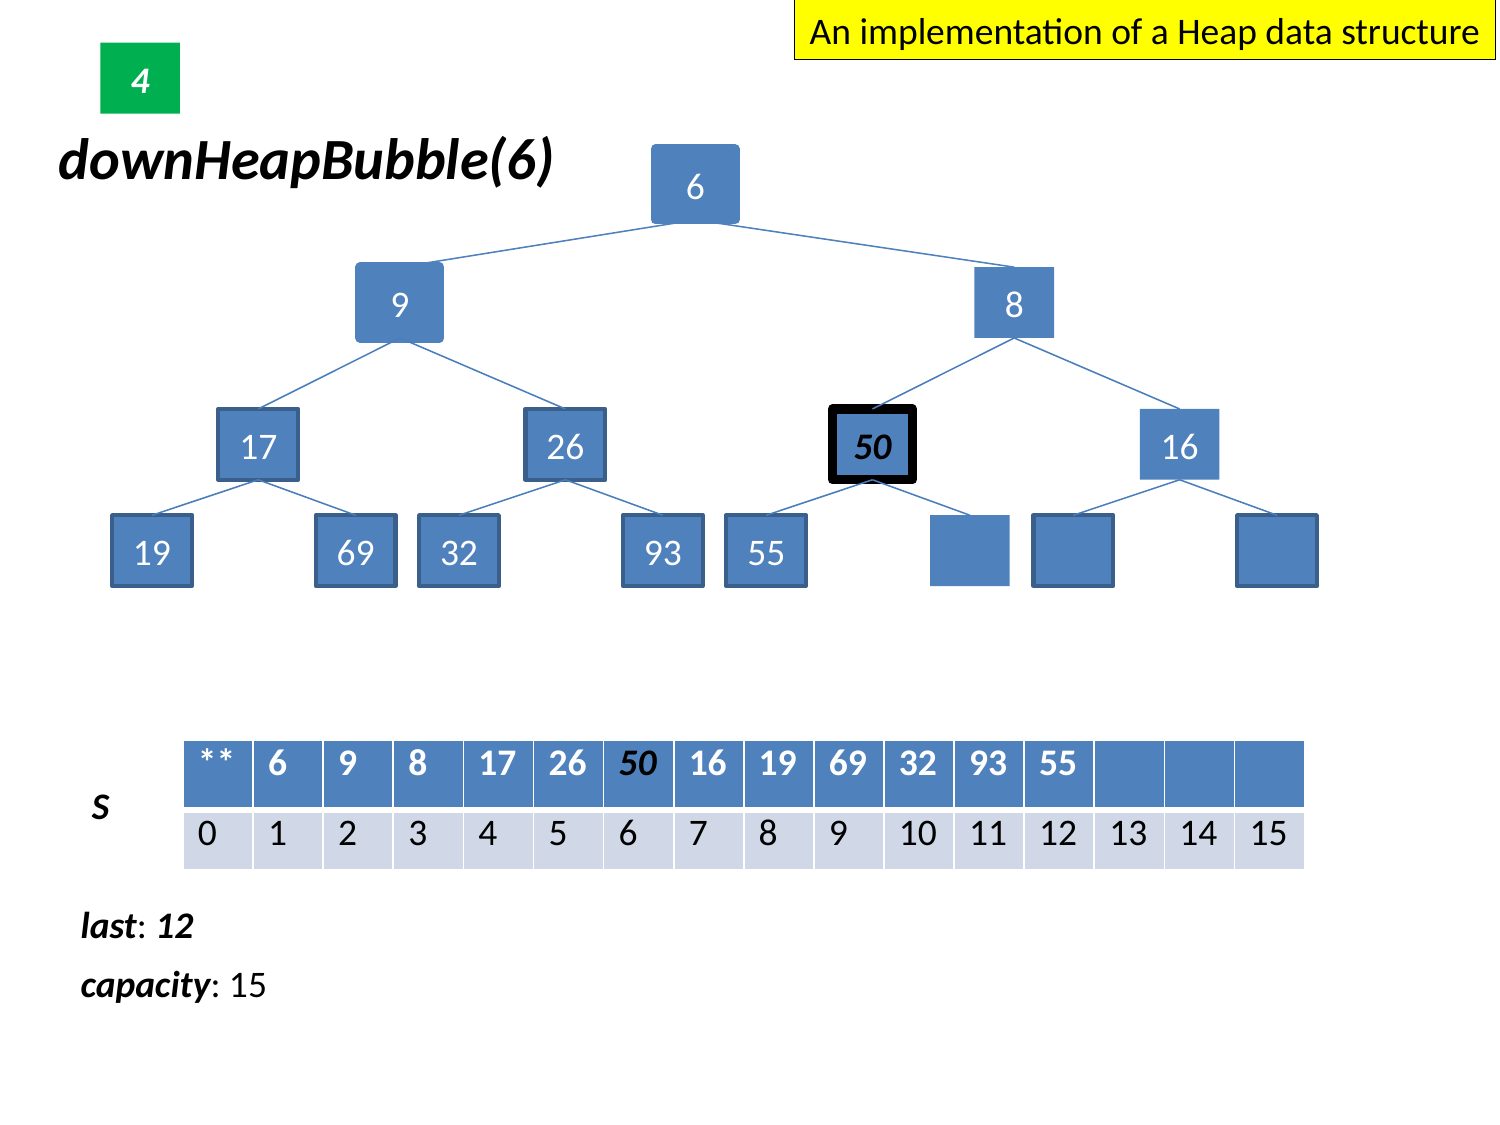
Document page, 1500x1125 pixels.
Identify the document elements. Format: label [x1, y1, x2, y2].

table_header [464, 741, 533, 807]
text_box [44, 41, 1318, 587]
text_box [77, 775, 125, 835]
table_cell [815, 813, 883, 869]
table_cell [604, 813, 673, 869]
table_header [1235, 741, 1304, 807]
table_header [324, 741, 392, 807]
table_header [394, 741, 463, 807]
table_cell [184, 813, 252, 869]
table_cell [885, 813, 953, 869]
text_box [794, 0, 1496, 60]
table_cell [955, 813, 1023, 869]
table_header [254, 741, 322, 807]
table_cell [1235, 813, 1304, 869]
table_header [184, 741, 252, 807]
table_header [1095, 741, 1164, 807]
table_header [1165, 741, 1234, 807]
text_box [65, 893, 283, 1012]
table_cell [745, 813, 813, 869]
table_cell [254, 813, 322, 869]
table_header [1025, 741, 1093, 807]
table_cell [675, 813, 743, 869]
table_cell [464, 813, 533, 869]
table_cell [534, 813, 603, 869]
table_header [534, 741, 603, 807]
table_cell [1165, 813, 1234, 869]
table_cell [1095, 813, 1164, 869]
table_header [745, 741, 813, 807]
table_cell [1025, 813, 1093, 869]
table_header [955, 741, 1023, 807]
table_header [815, 741, 883, 807]
table_cell [394, 813, 463, 869]
table_header [675, 741, 743, 807]
table_header [885, 741, 953, 807]
table_header [604, 741, 673, 807]
table_cell [324, 813, 392, 869]
